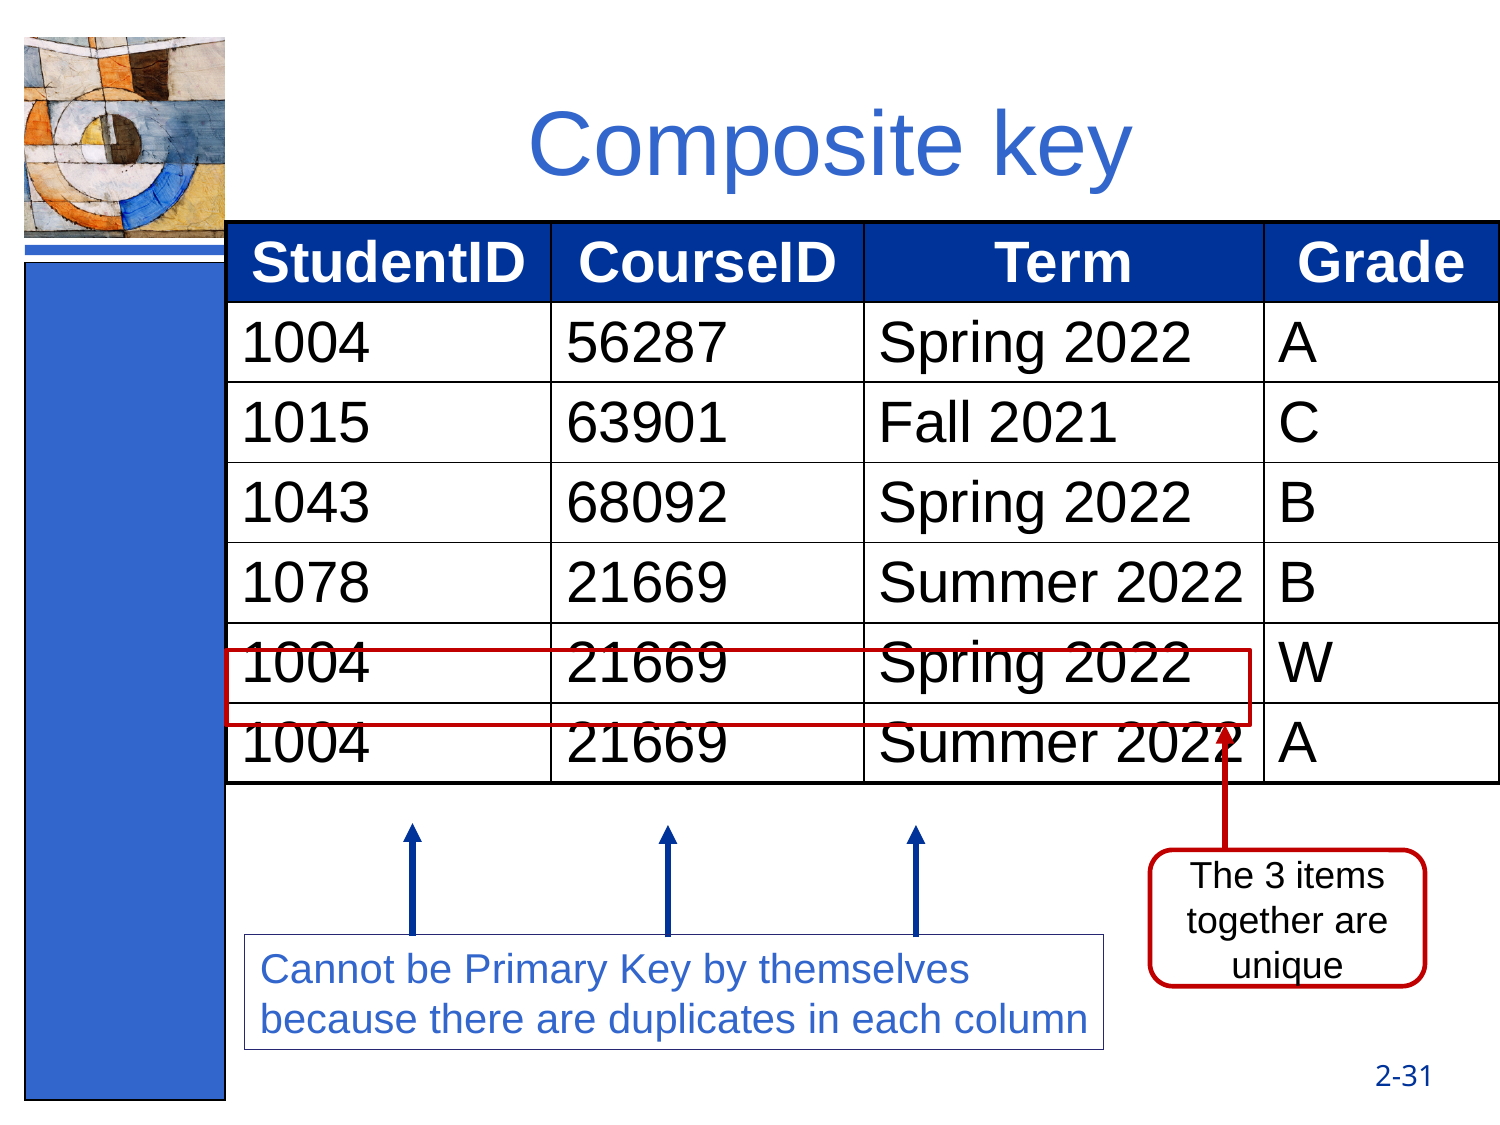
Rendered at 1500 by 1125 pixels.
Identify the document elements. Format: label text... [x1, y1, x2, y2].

table_header StudentID [228, 224, 550, 301]
table_cell Spring 2022 [865, 303, 1263, 381]
table_cell 1015 [228, 383, 550, 462]
slide_number 2-31 [1287, 1049, 1451, 1103]
table_header CourseID [552, 224, 863, 301]
text_box The 3 items together are unique [1147, 847, 1428, 989]
table_cell 68092 [552, 463, 863, 542]
table_cell 21669 [552, 543, 863, 622]
table_cell Summer 2022 [865, 543, 1263, 622]
table_cell Spring 2022 [865, 463, 1263, 542]
table_cell A [1265, 704, 1498, 781]
table_cell 21669 [552, 624, 863, 648]
table_cell W [1265, 624, 1498, 702]
table_cell B [1265, 543, 1498, 622]
table_cell 1004 [228, 624, 550, 648]
table_cell Summer 2022 [1227, 704, 1263, 781]
table_cell 1078 [228, 543, 550, 622]
table_cell B [1265, 463, 1498, 542]
table_cell 1043 [228, 463, 550, 542]
table_cell Summer 2022 [865, 727, 1223, 781]
table_cell Fall 2021 [865, 383, 1263, 462]
text_box [224, 648, 1252, 727]
table_cell 56287 [552, 303, 863, 381]
table_cell 63901 [552, 383, 863, 462]
table_cell A [1265, 303, 1498, 381]
table_cell Spring 2022 [865, 624, 1263, 702]
table_cell 21669 [552, 727, 863, 781]
table_cell 1004 [228, 727, 550, 781]
picture [24, 37, 225, 238]
table_header Grade [1265, 224, 1498, 301]
table_cell C [1265, 383, 1498, 462]
table_header Term [865, 224, 1263, 301]
table_cell 1004 [228, 303, 550, 381]
title Composite key [237, 44, 1426, 220]
text_box Cannot be Primary Key by themselves because there are duplicates in each column [244, 934, 1104, 1050]
